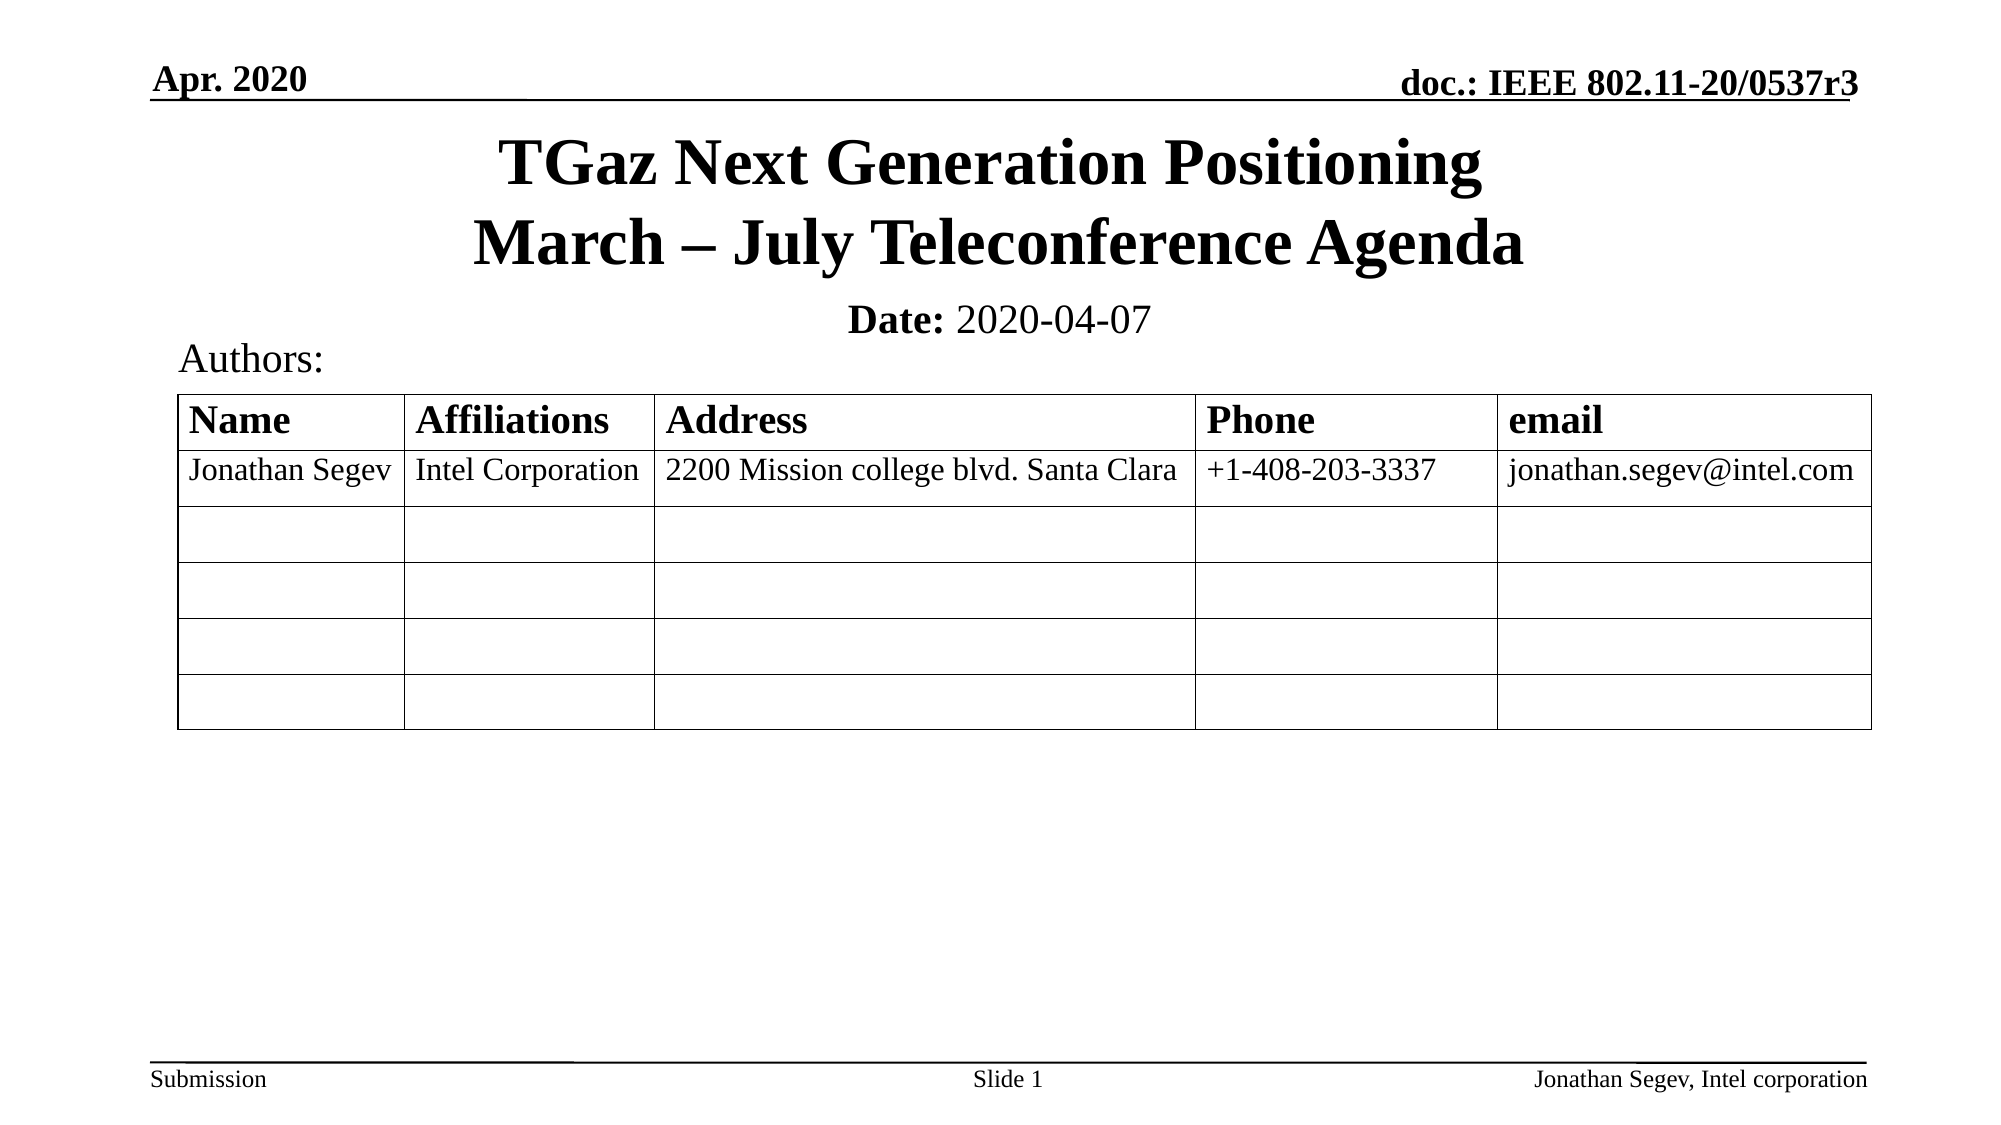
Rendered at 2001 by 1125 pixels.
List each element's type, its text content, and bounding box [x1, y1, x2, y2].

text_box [162, 394, 1893, 800]
title TGaz Next Generation Positioning March – July Teleconference Agenda [149, 76, 1851, 319]
text_box Authors: [162, 323, 401, 387]
footer Jonathan Segev, Intel corporation [1171, 1061, 1869, 1093]
subtitle Date: 2020-04-07 [299, 283, 1701, 363]
slide_number Slide 1 [950, 1061, 1067, 1123]
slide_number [152, 54, 563, 100]
